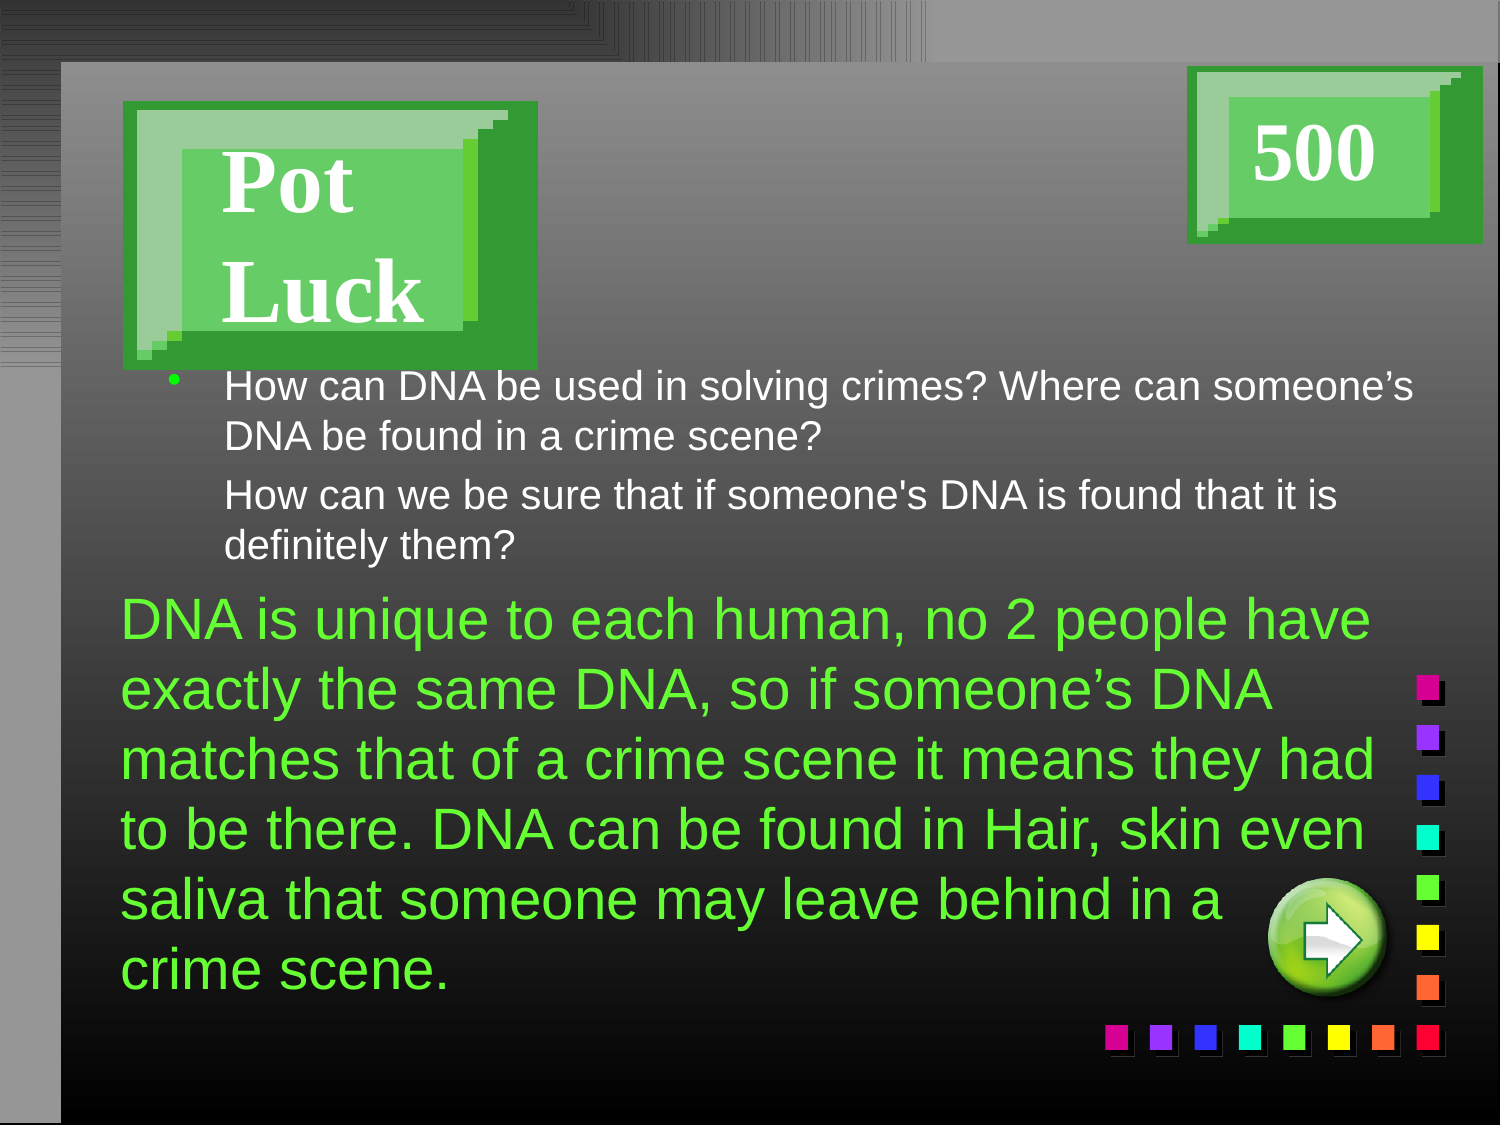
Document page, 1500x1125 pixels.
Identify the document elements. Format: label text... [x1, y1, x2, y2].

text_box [123, 101, 550, 371]
list How can DNA be used in solving crimes? Where can someone’s DNA be found in a crime scene? How can we be sure that if someone's DNA is found that it is definitely them? [152, 351, 1500, 563]
picture [1257, 869, 1402, 1014]
text_box DNA is unique to each human, no 2 people have exactly the same DNA, so if someone’s DNA matches that of a crime scene it means they had to be there. DNA can be found in Hair, skin even saliva that someone may leave behind in a crime scene. [105, 574, 1393, 1009]
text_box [1186, 66, 1483, 244]
